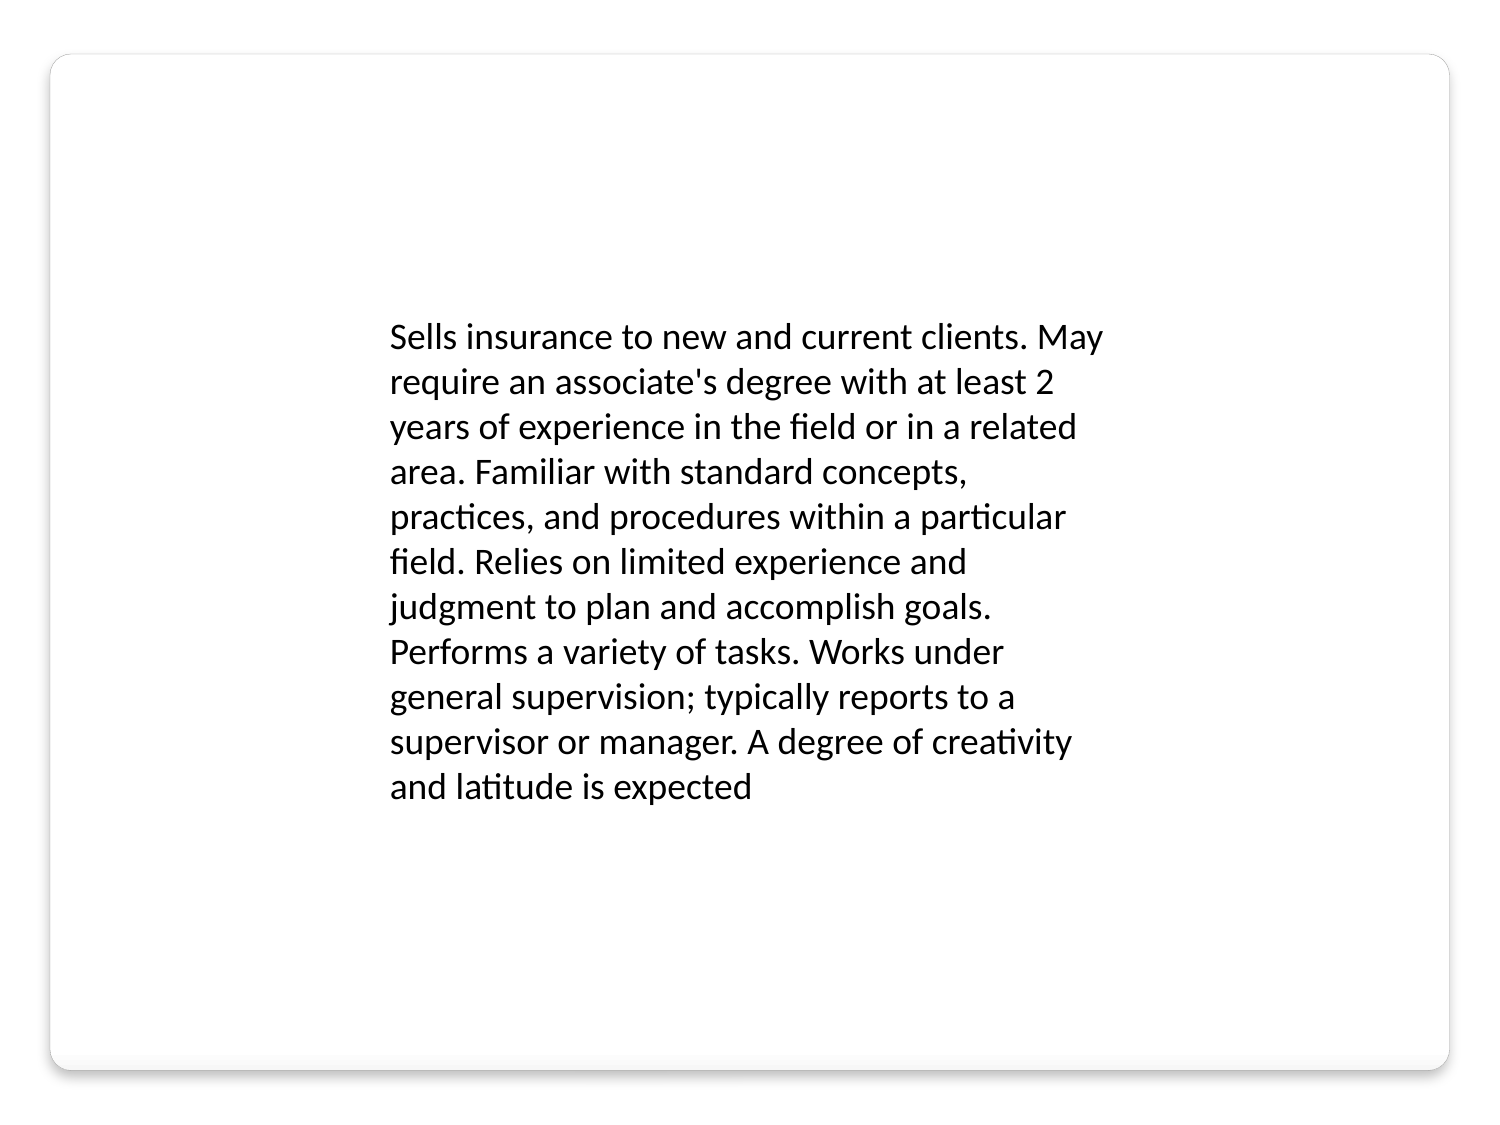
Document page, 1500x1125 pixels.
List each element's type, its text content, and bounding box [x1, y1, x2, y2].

text_box Sells insurance to new and current clients. May require an associate's degree with at least 2 years of experience in the field or in a related area. Familiar with standard concepts, practices, and procedures within a particular field. Relies on limited experience and judgment to plan and accomplish goals. Performs a variety of tasks. Works under general supervision; typically reports to a supervisor or manager. A degree of creativity and latitude is expected [374, 304, 1125, 815]
